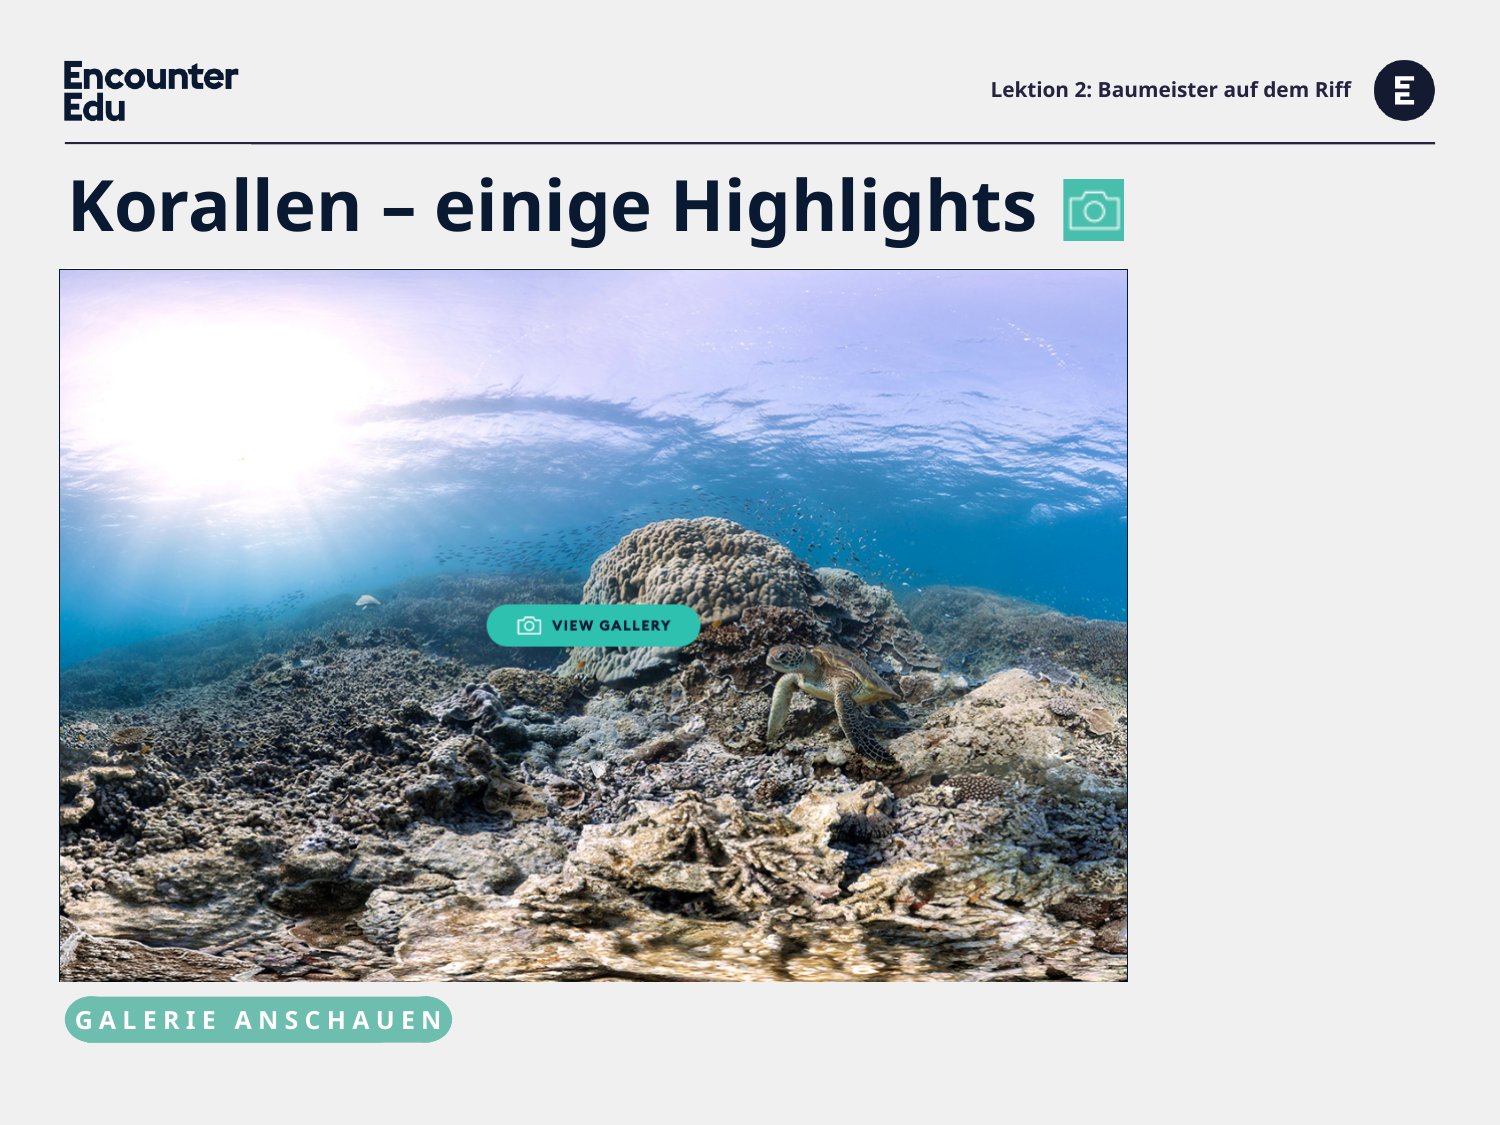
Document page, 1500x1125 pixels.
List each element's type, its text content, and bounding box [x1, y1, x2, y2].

picture [59, 269, 1128, 982]
picture [60, 59, 243, 122]
list Korallen – einige Highlights [59, 162, 1085, 269]
picture [1372, 58, 1436, 122]
title Lektion 2: Baumeister auf dem Riff [749, 67, 1359, 114]
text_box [64, 995, 453, 1043]
picture [834, 533, 844, 544]
